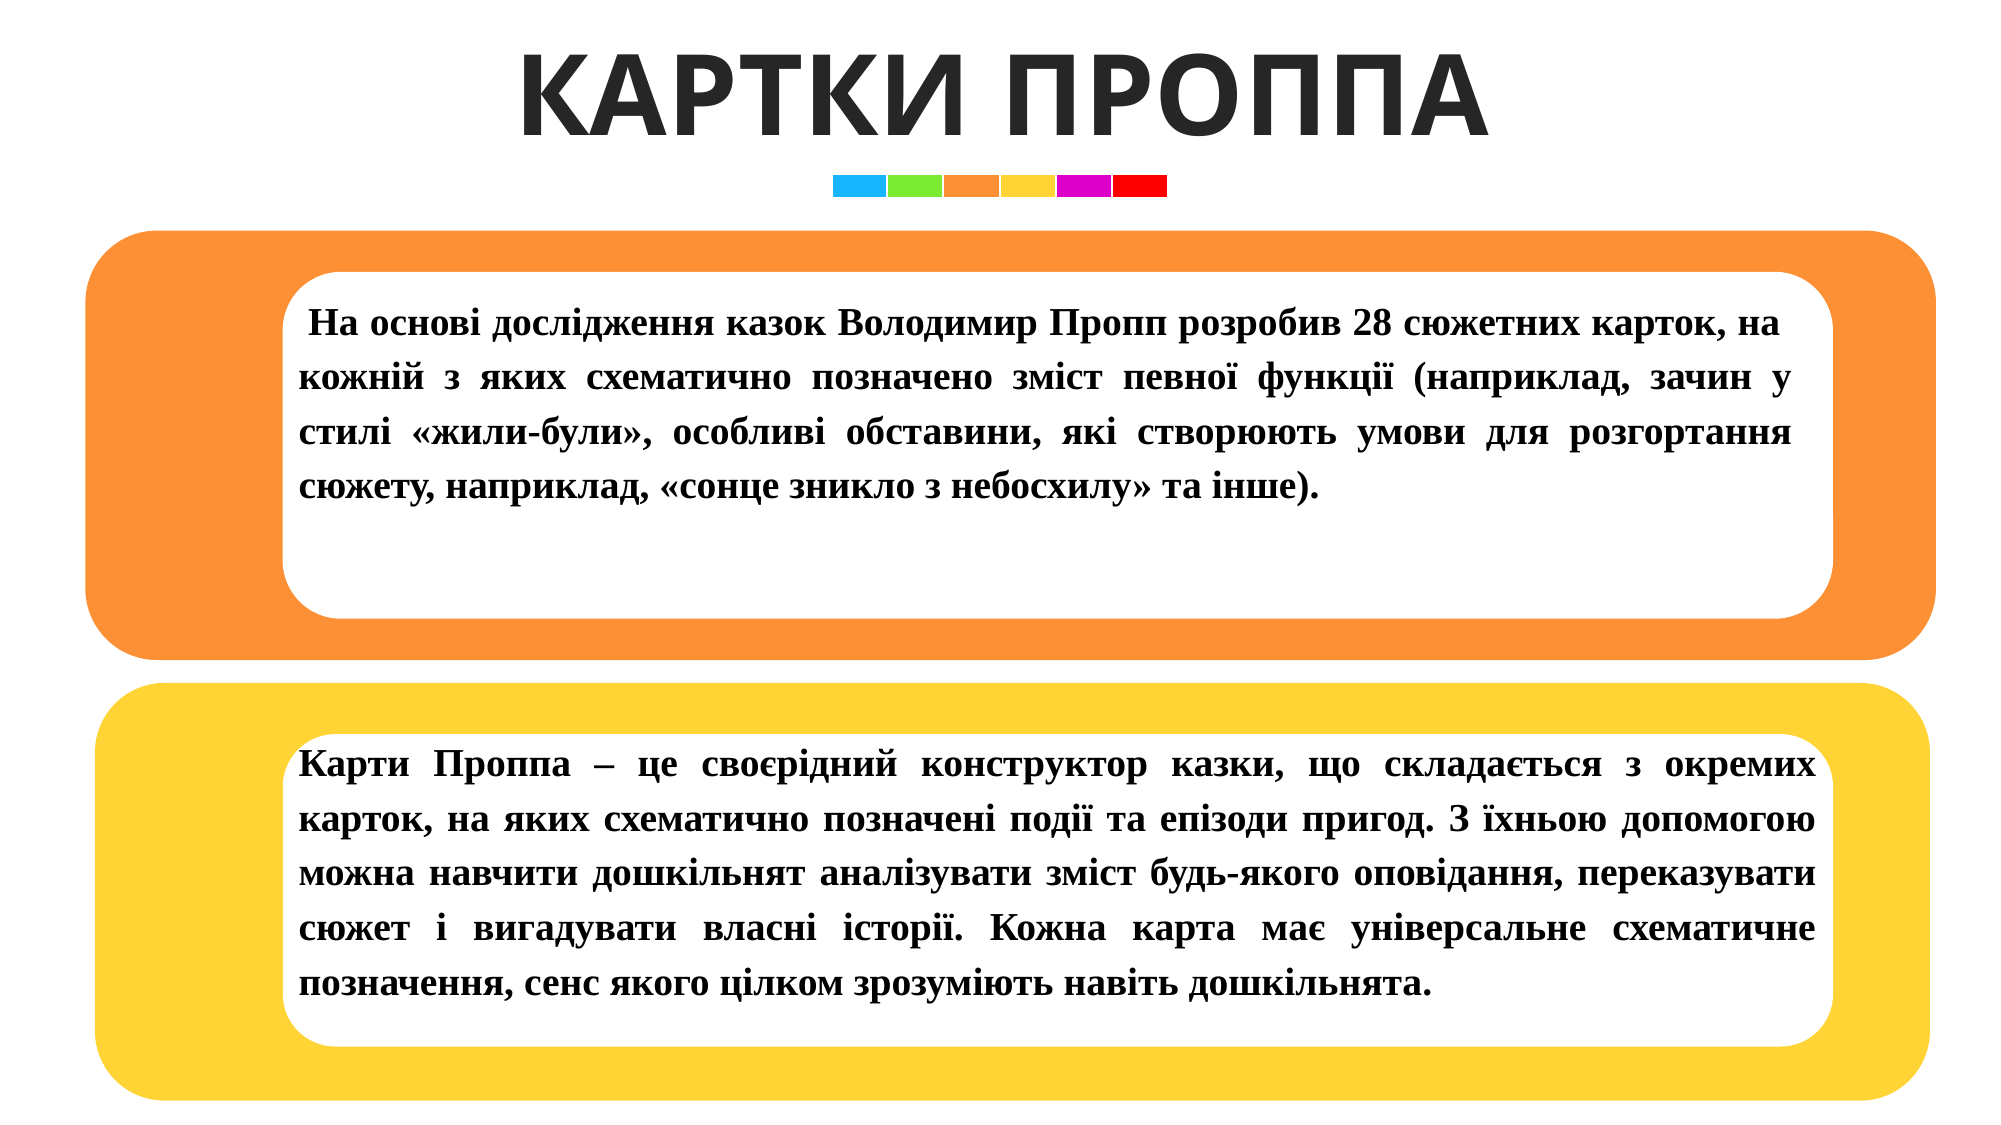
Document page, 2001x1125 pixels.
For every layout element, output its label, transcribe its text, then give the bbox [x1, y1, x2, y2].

text_box На основі дослідження казок Володимир Пропп розробив 28 сюжетних карток, на кожній з яких схематично позначено зміст певної функції (наприклад, зачин у стилі «жили-були», особливі обставини, які створюють умови для розгортання сюжету, наприклад, «сонце зникло з небосхилу» та інше). [283, 280, 1808, 569]
text_box [94, 682, 1930, 1101]
list КАРТКИ ПРОППА [53, 35, 1952, 155]
text_box [85, 230, 1936, 661]
text_box Карти Проппа – це своєрідний конструктор казки, що складається з окремих карток, на яких схематично позначені події та епізоди пригод. З їхньою допомогою можна навчити дошкільнят аналізувати зміст будь-якого оповідання, переказувати сюжет і вигадувати власні історії. Кожна карта має універсальне схематичне позначення, сенс якого цілком зрозуміють навіть дошкільнята. [283, 722, 1833, 1108]
text_box [284, 283, 1833, 618]
text_box [312, 272, 1803, 280]
